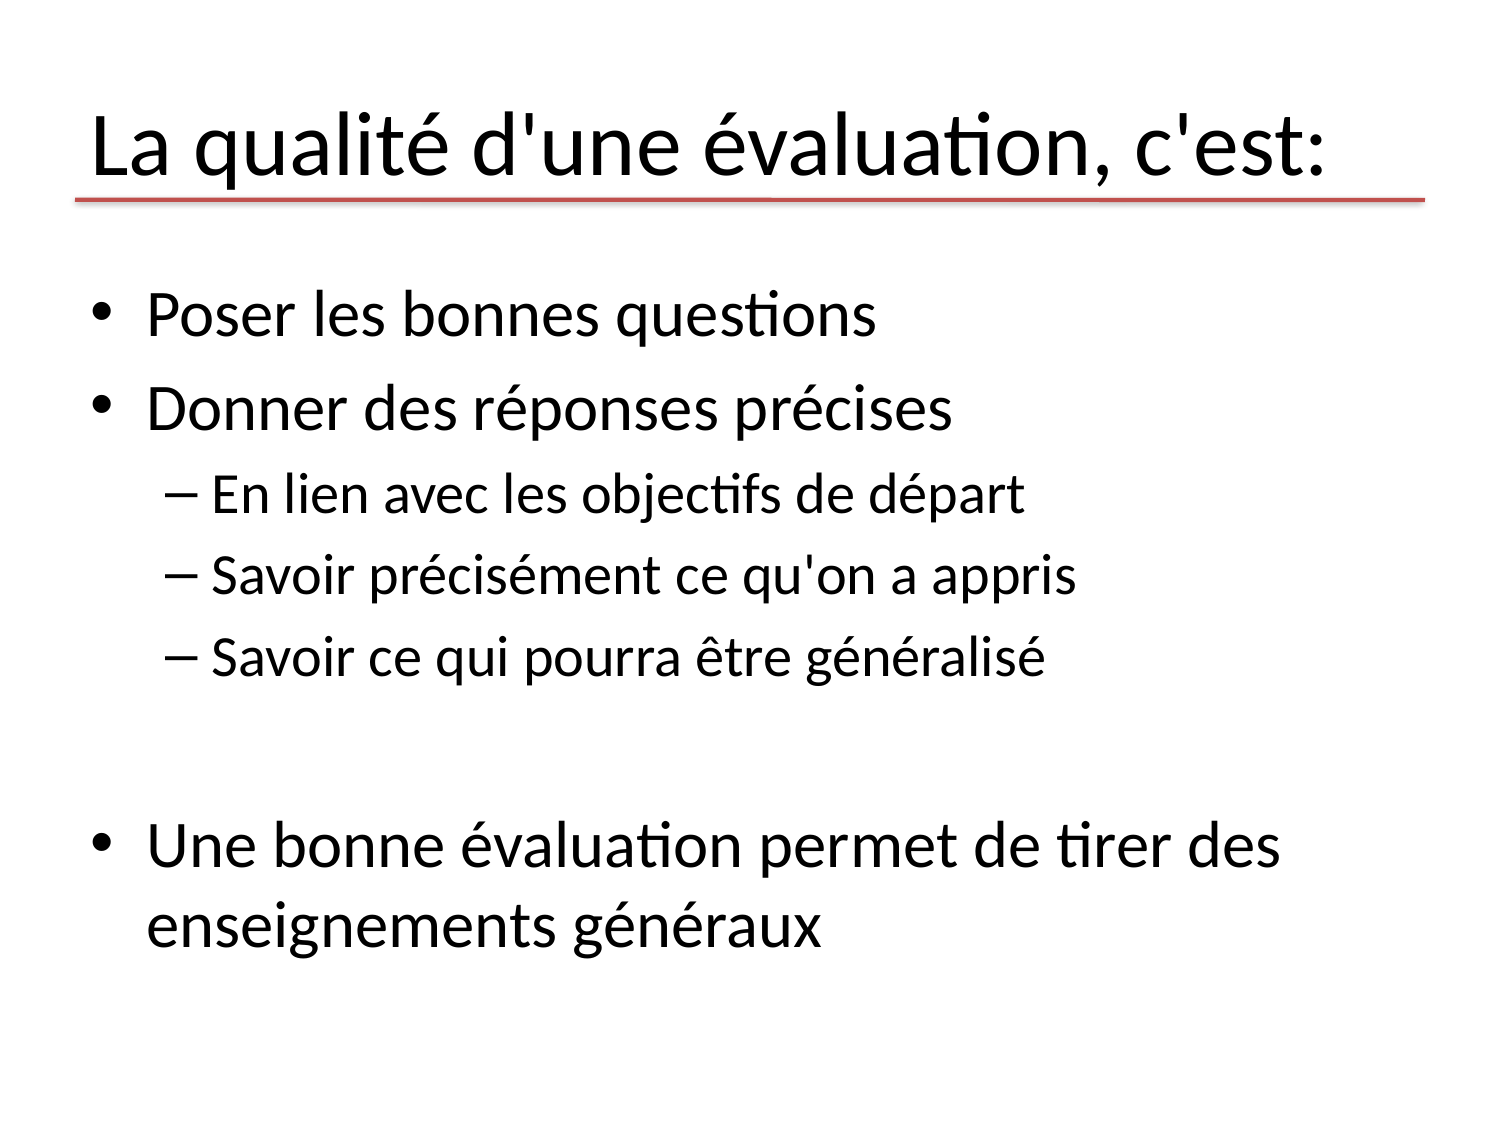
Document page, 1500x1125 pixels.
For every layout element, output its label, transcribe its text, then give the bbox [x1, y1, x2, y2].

list Poser les bonnes questions Donner des réponses précises En lien avec les objectifs de départ Savoir précisément ce qu'on a appris Savoir ce qui pourra être généralisé Une bonne évaluation permet de tirer des enseignements généraux [75, 262, 1425, 1005]
title La qualité d'une évaluation, c'est: [75, 45, 1425, 233]
